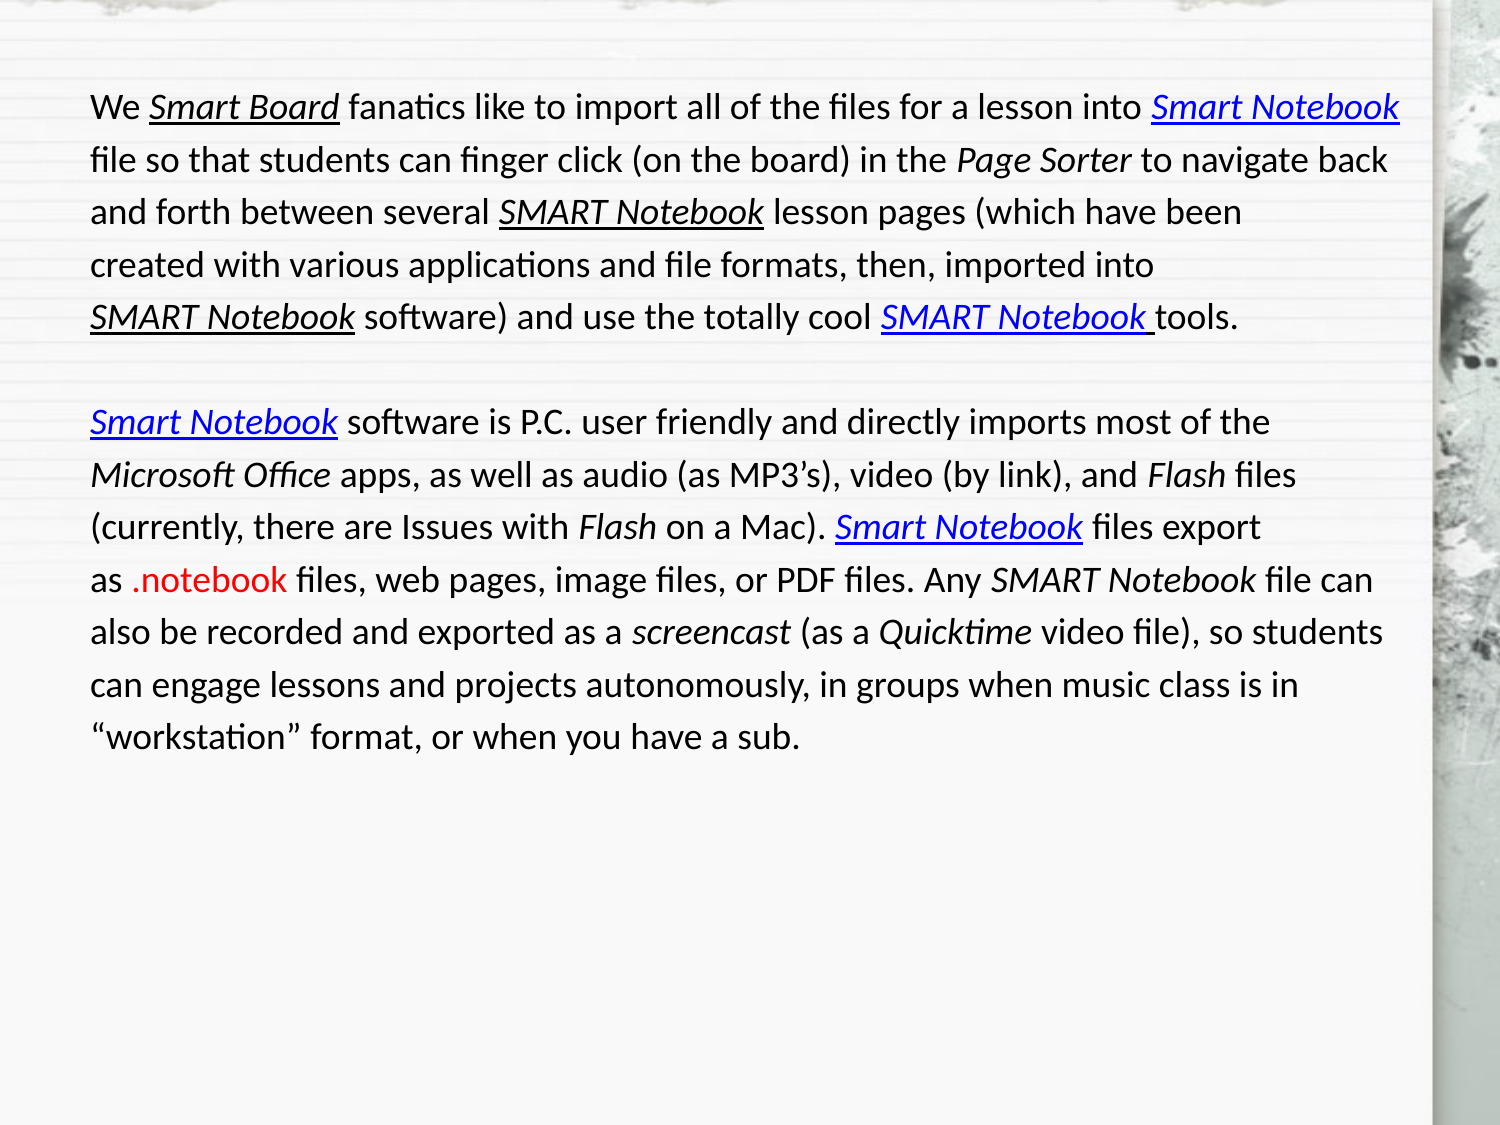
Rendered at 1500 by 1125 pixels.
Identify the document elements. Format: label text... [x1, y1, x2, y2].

list We Smart Board fanatics like to import all of the files for a lesson into Smart Notebook file so that students can finger click (on the board) in the Page Sorter to navigate back and forth between several SMART Notebook lesson pages (which have been created with various applications and file formats, then, imported into SMART Notebook software) and use the totally cool SMART Notebook tools. Smart Notebook software is P.C. user friendly and directly imports most of the Microsoft Office apps, as well as audio (as MP3’s), video (by link), and Flash files (currently, there are Issues with Flash on a Mac). Smart Notebook files export as .notebook files, web pages, image files, or PDF files. Any SMART Notebook file can also be recorded and exported as a screencast (as a Quicktime video file), so students can engage lessons and projects autonomously, in groups when music class is in “workstation” format, or when you have a sub. [75, 74, 1425, 1082]
picture [0, 0, 1500, 1125]
